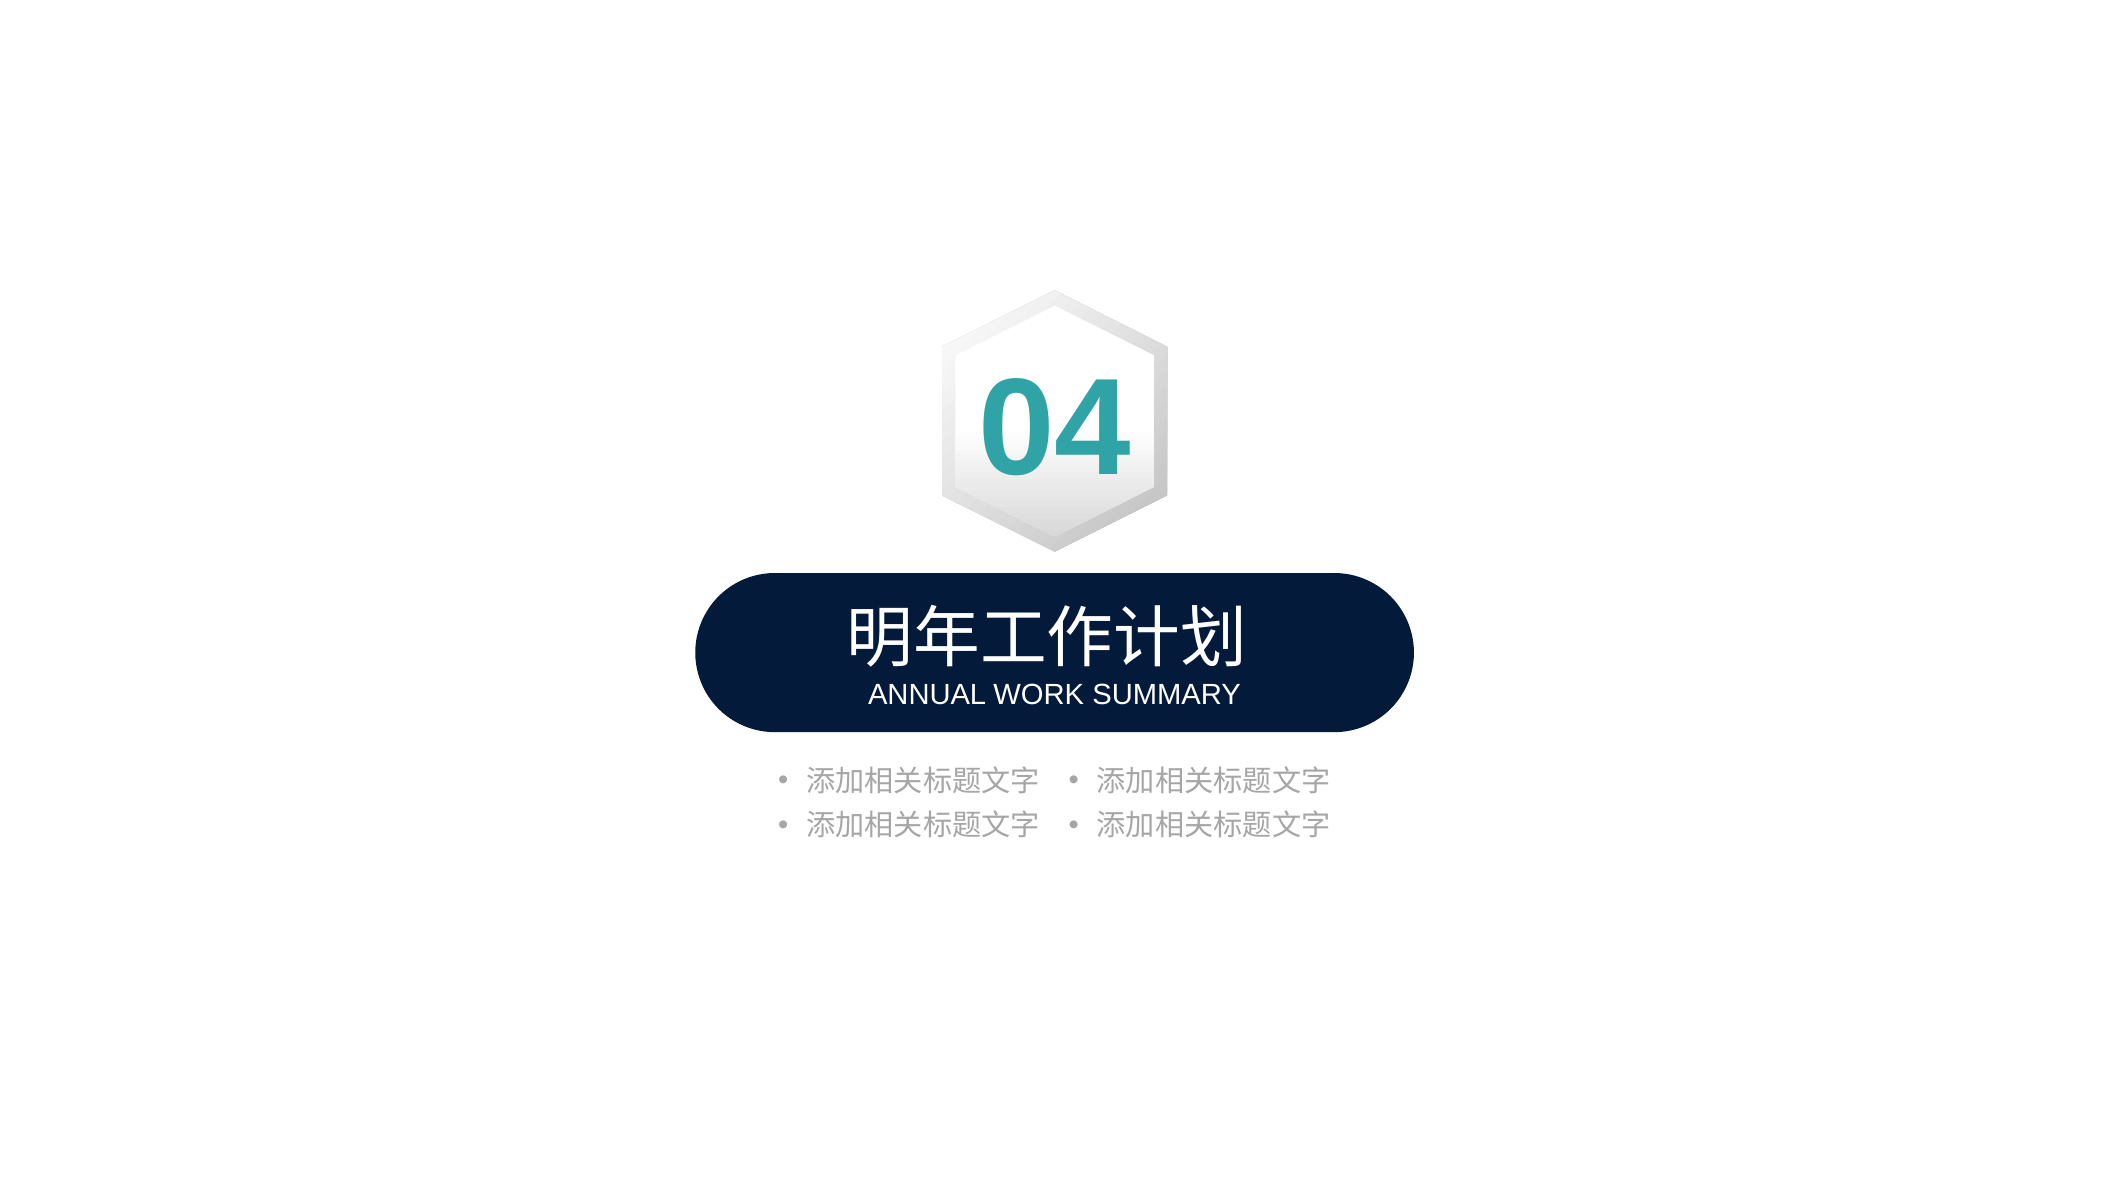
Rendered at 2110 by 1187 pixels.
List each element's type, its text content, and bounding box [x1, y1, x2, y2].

text_box 添加相关标题文字 [1068, 806, 1331, 842]
text_box 添加相关标题文字 [777, 762, 1041, 798]
text_box 添加相关标题文字 [777, 806, 1041, 842]
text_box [942, 290, 1168, 552]
text_box [694, 571, 1415, 734]
text_box 添加相关标题文字 [1068, 762, 1331, 798]
